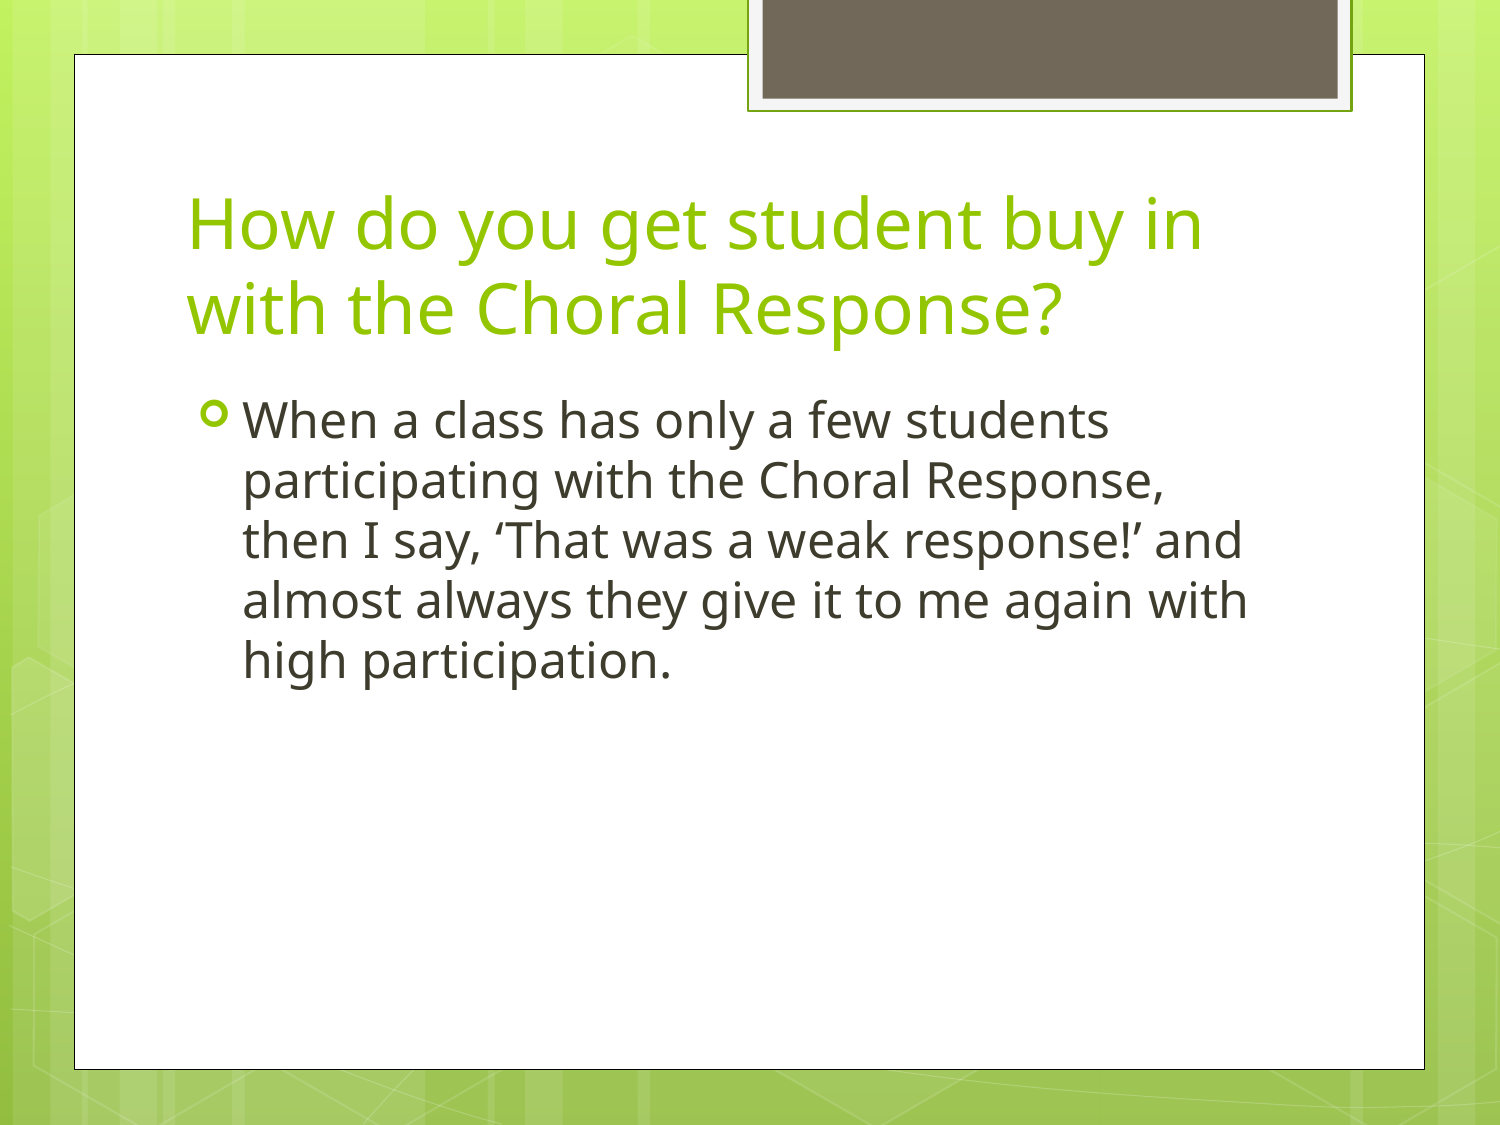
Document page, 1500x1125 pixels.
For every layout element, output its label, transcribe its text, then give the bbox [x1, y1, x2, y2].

title How do you get student buy in with the Choral Response? [171, 168, 1324, 357]
list When a class has only a few students participating with the Choral Response, then I say, ‘That was a weak response!’ and almost always they give it to me again with high participation. [171, 381, 1283, 957]
